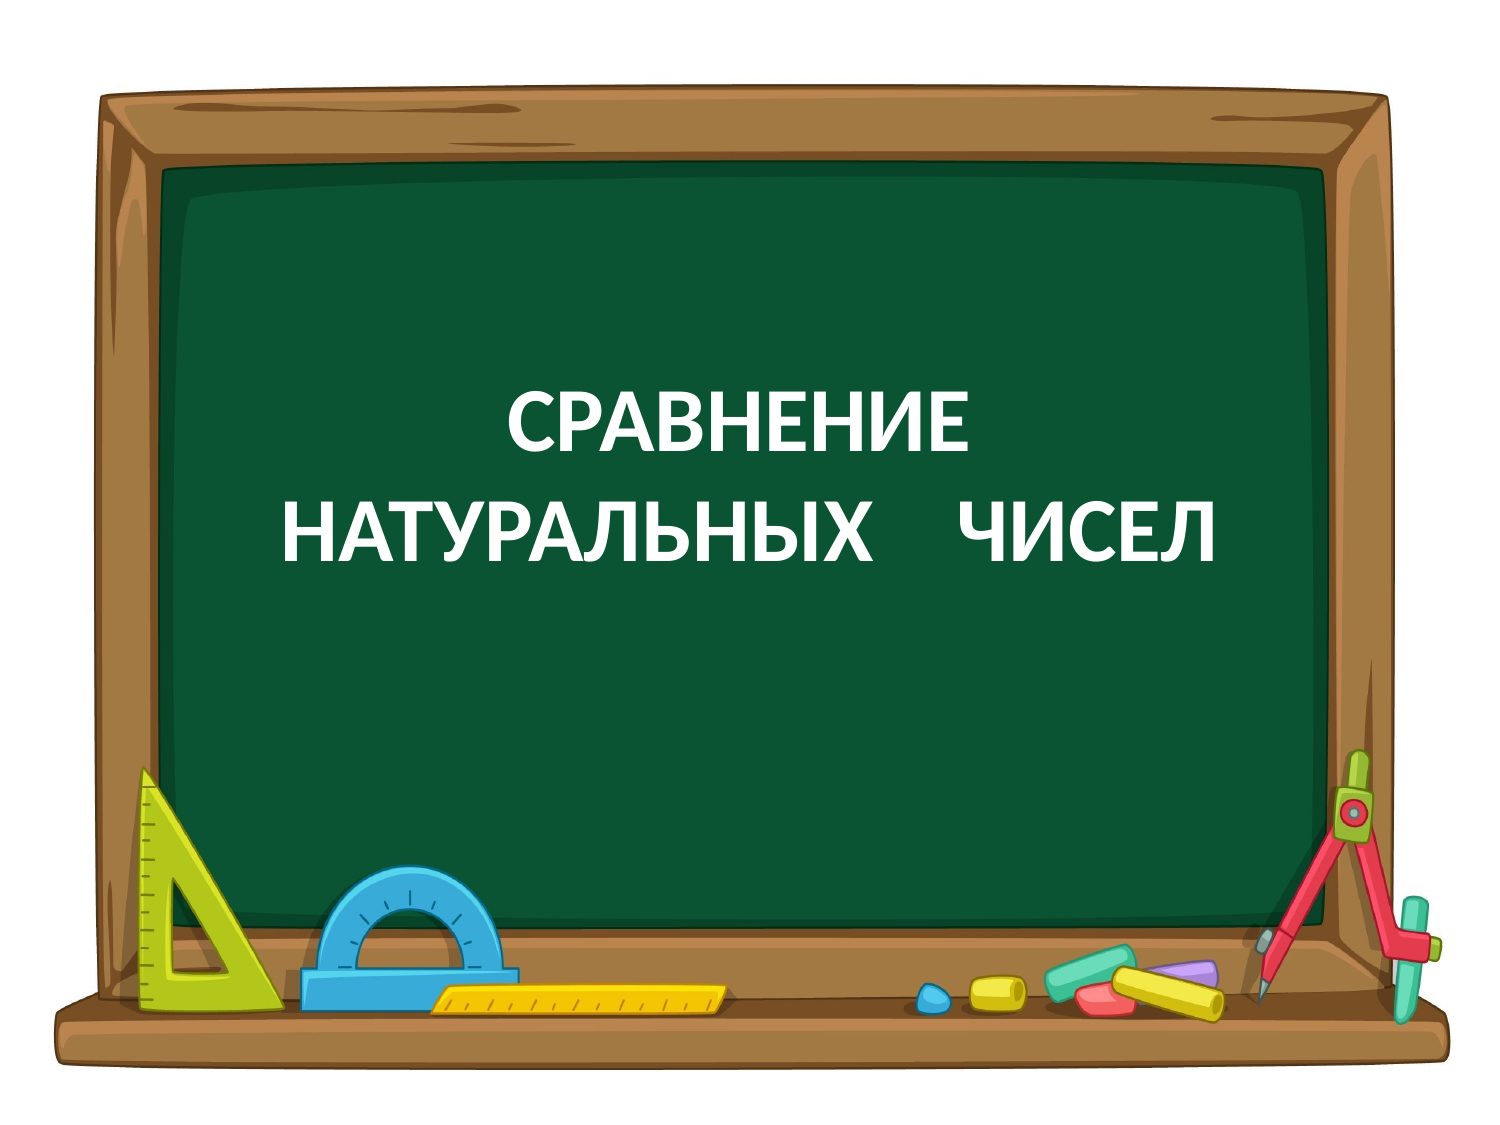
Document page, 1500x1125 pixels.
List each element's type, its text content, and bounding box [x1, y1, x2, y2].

title СРАВНЕНИЕ НАТУРАЛЬНЫХ ЧИСЕЛ [112, 349, 1388, 591]
picture [0, 0, 1500, 1125]
